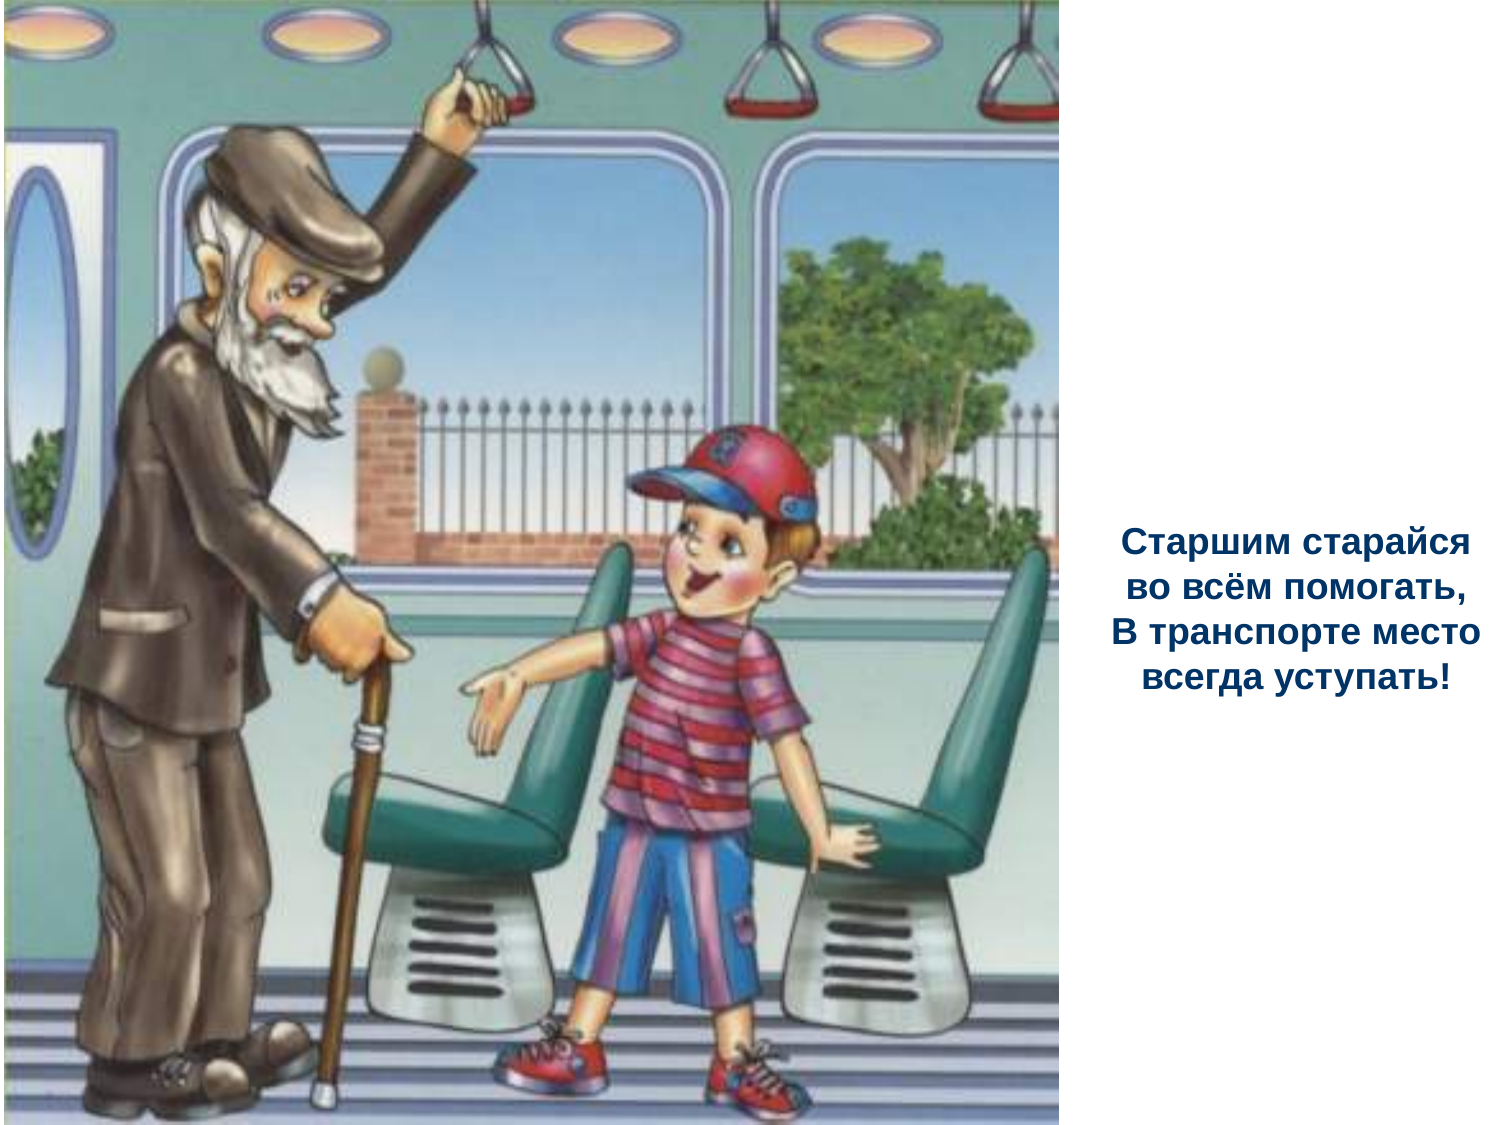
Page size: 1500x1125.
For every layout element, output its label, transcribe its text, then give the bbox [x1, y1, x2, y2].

text_box Старшим старайся во всём помогать, В транспорте место всегда уступать! [1092, 509, 1500, 705]
picture [3, 0, 1060, 1125]
